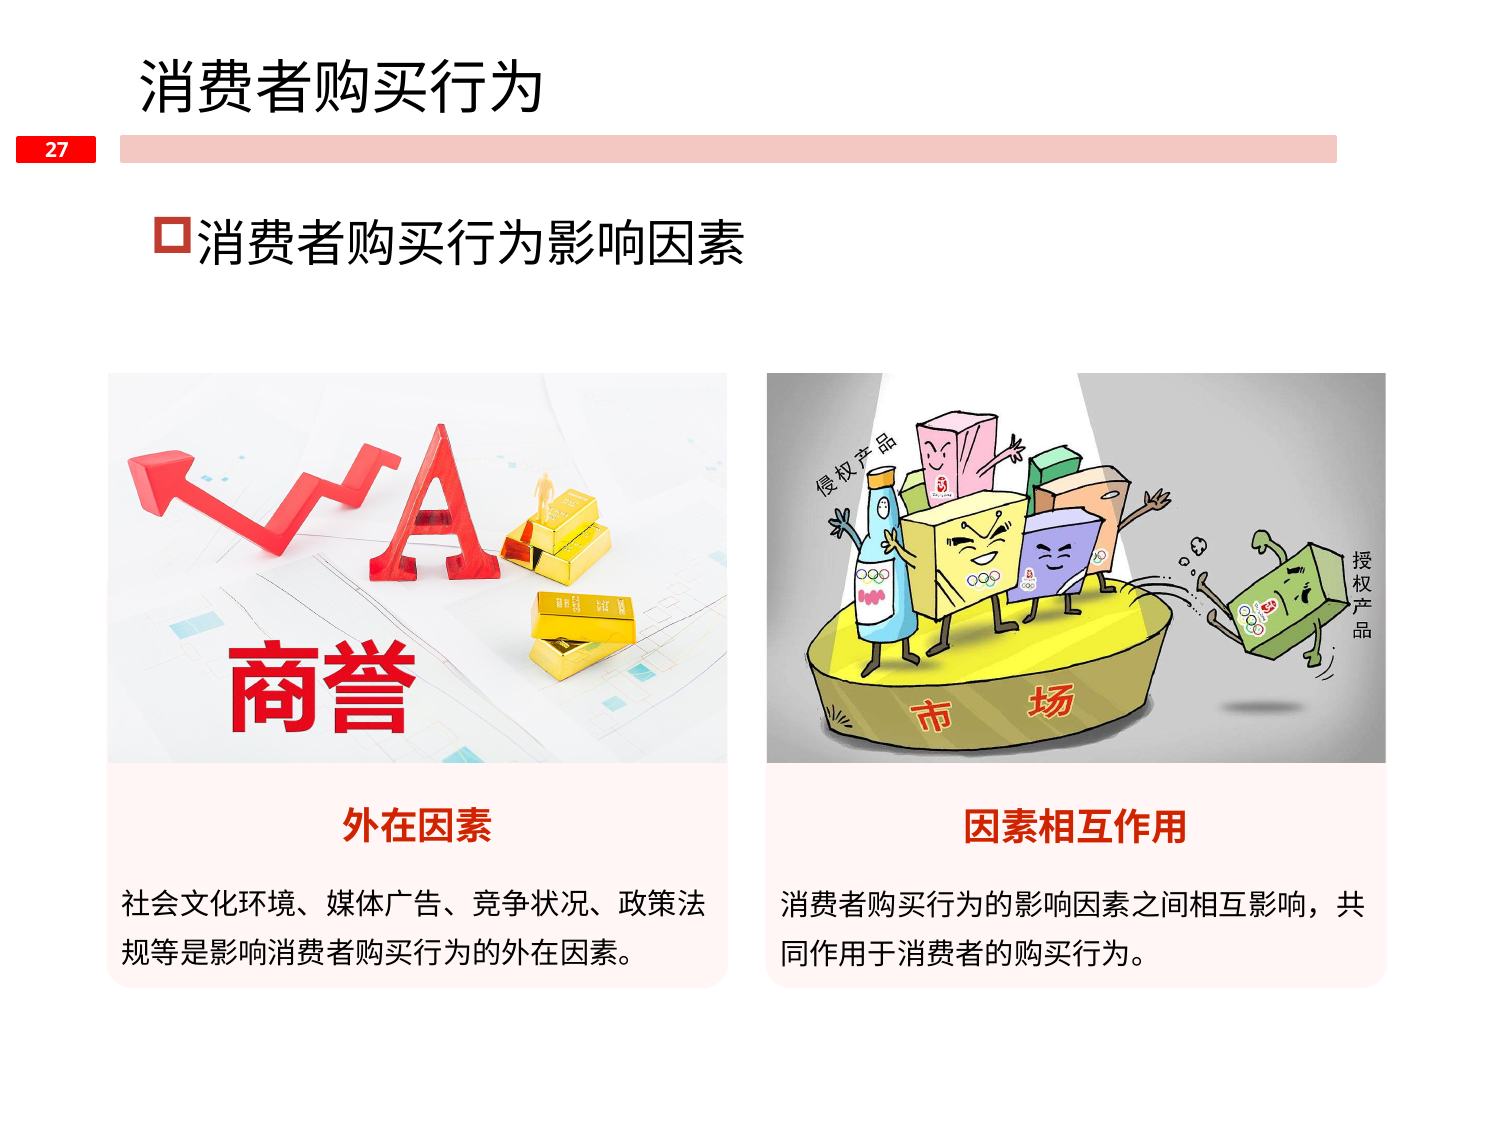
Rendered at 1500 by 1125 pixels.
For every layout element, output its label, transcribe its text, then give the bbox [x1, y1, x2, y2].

text_box 消费者购买行为 [123, 42, 958, 128]
text_box 外在因素 [168, 789, 667, 850]
text_box [17, 129, 97, 189]
text_box 社会文化环境、媒体广告、竞争状况、政策法规等是影响消费者购买行为的外在因素。 [113, 867, 727, 969]
text_box 消费者购买行为的影响因素之间相互影响，共同作用于消费者的购买行为。 [772, 868, 1386, 970]
text_box [765, 770, 1388, 989]
text_box 因素相互作用 [827, 790, 1326, 851]
picture [107, 373, 727, 764]
text_box [106, 770, 729, 989]
text_box 消费者购买行为影响因素 [135, 204, 1120, 298]
picture [766, 373, 1386, 764]
